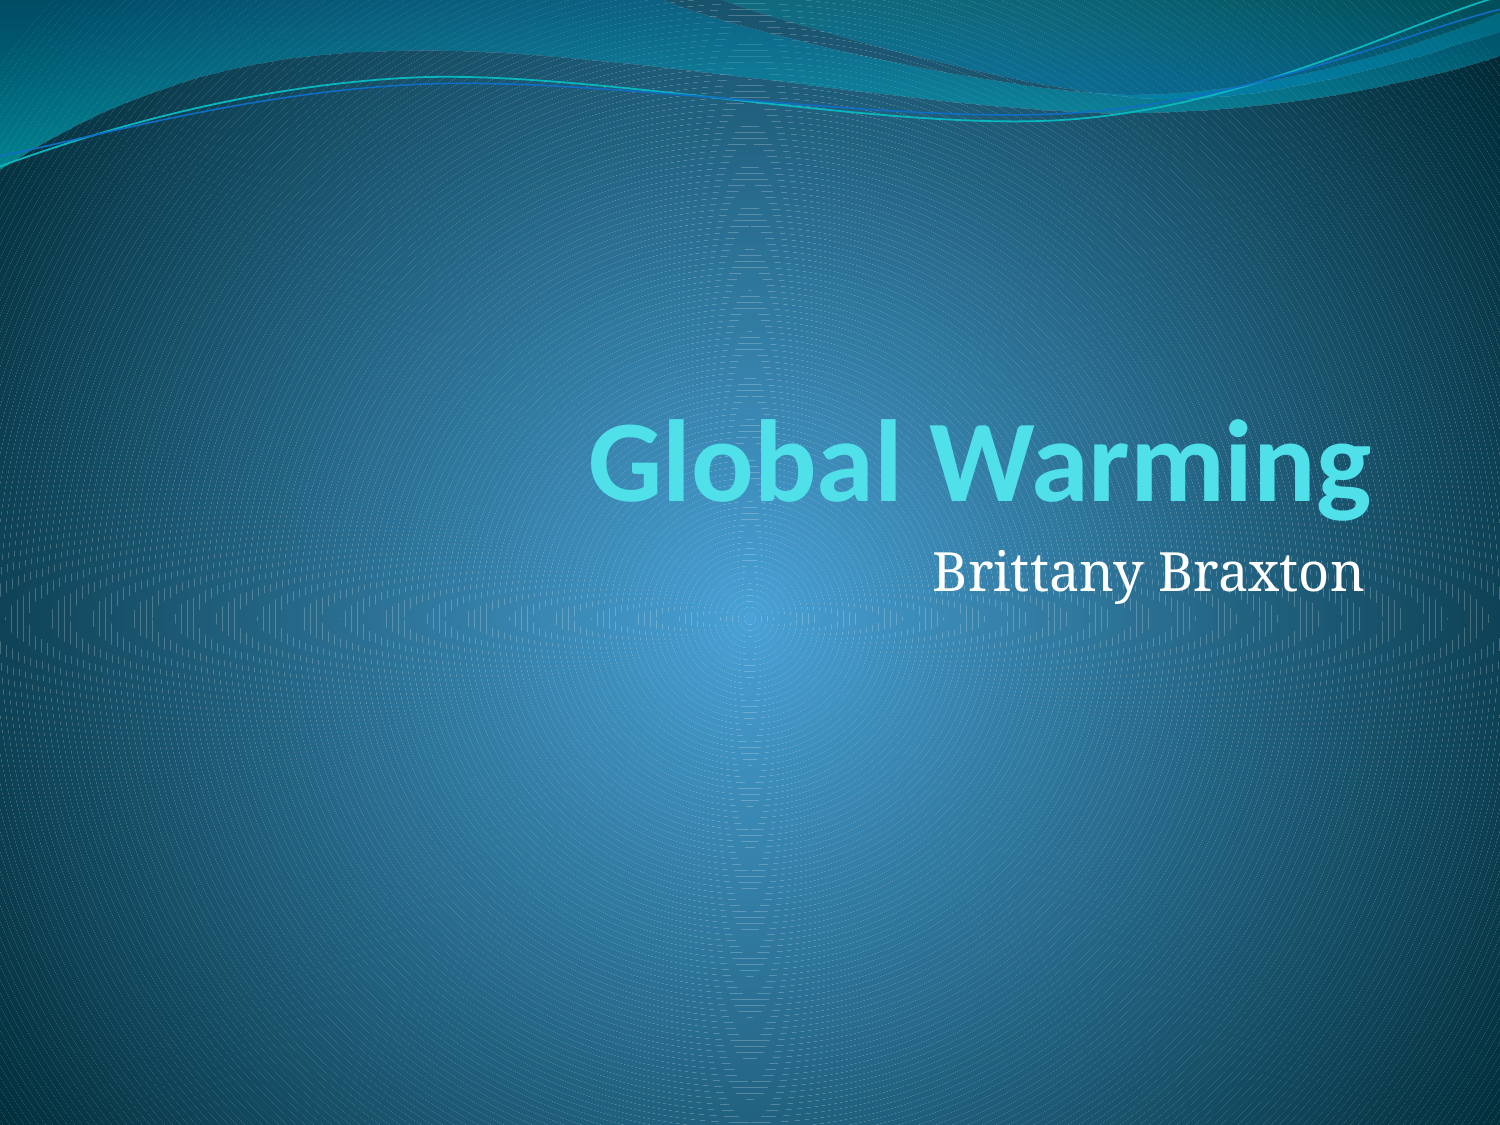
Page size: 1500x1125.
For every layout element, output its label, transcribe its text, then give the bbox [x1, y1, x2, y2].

subtitle Brittany Braxton [87, 529, 1376, 818]
title Global Warming [87, 224, 1376, 525]
